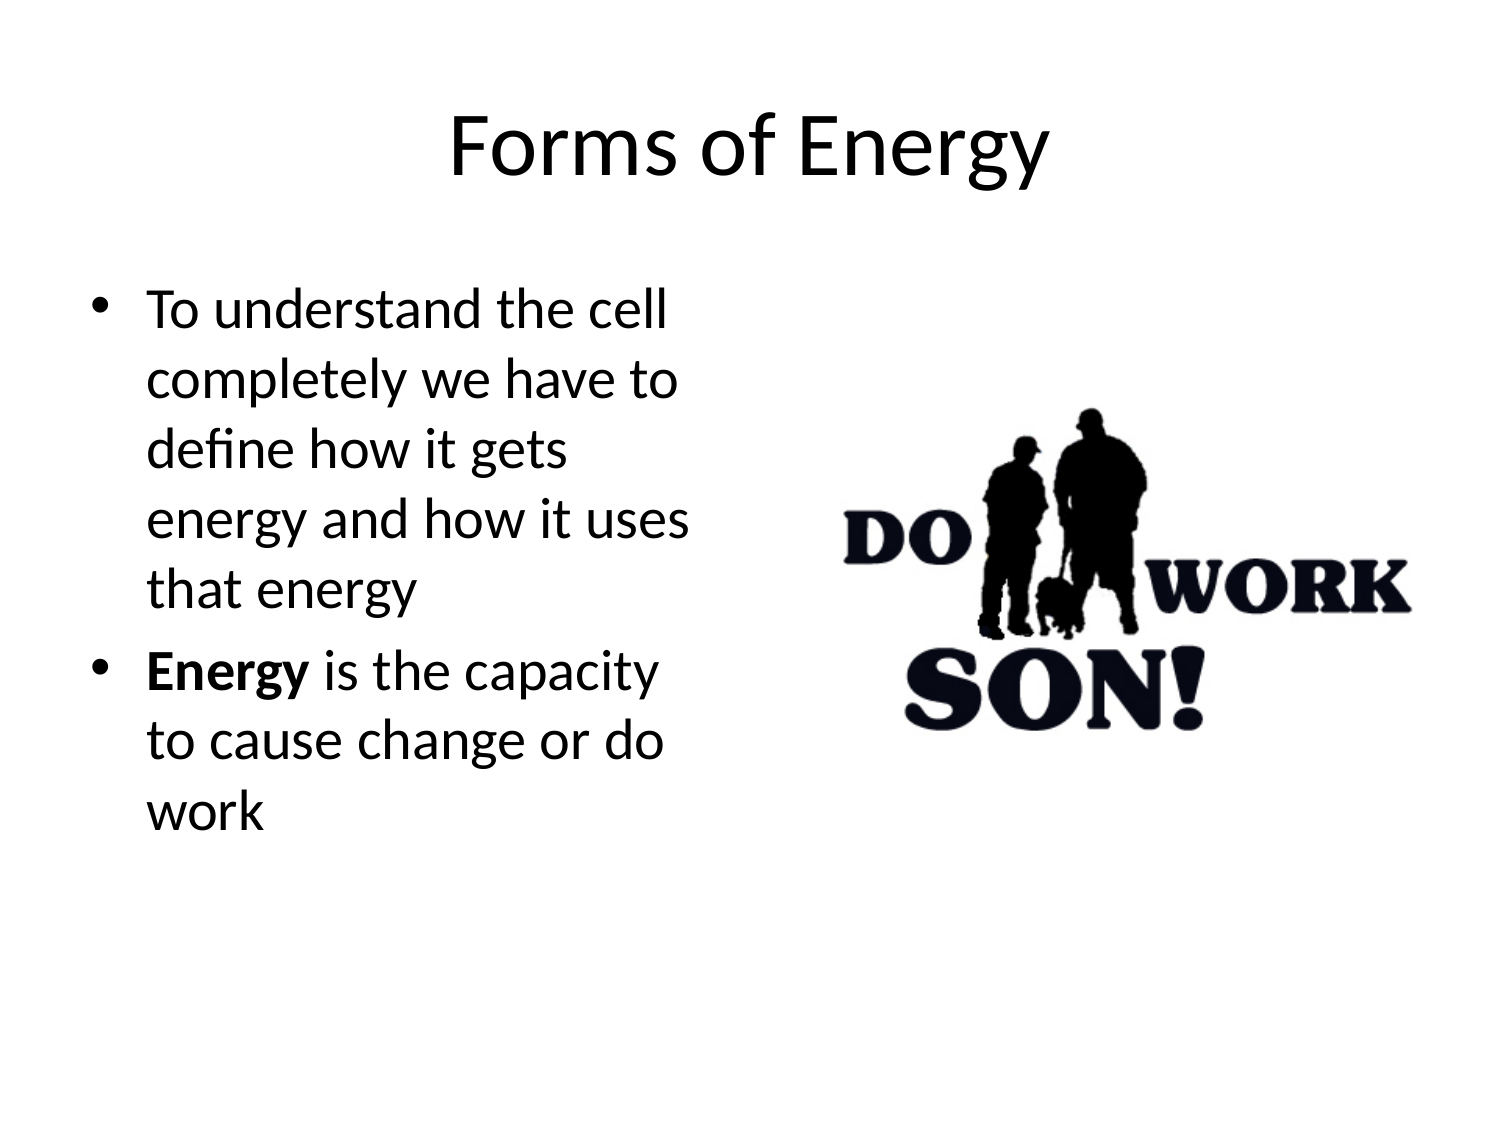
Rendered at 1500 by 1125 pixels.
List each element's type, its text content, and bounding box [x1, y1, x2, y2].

title Forms of Energy [75, 45, 1425, 233]
list To understand the cell completely we have to define how it gets energy and how it uses that energy Energy is the capacity to cause change or do work [75, 262, 738, 1005]
picture [799, 324, 1426, 804]
